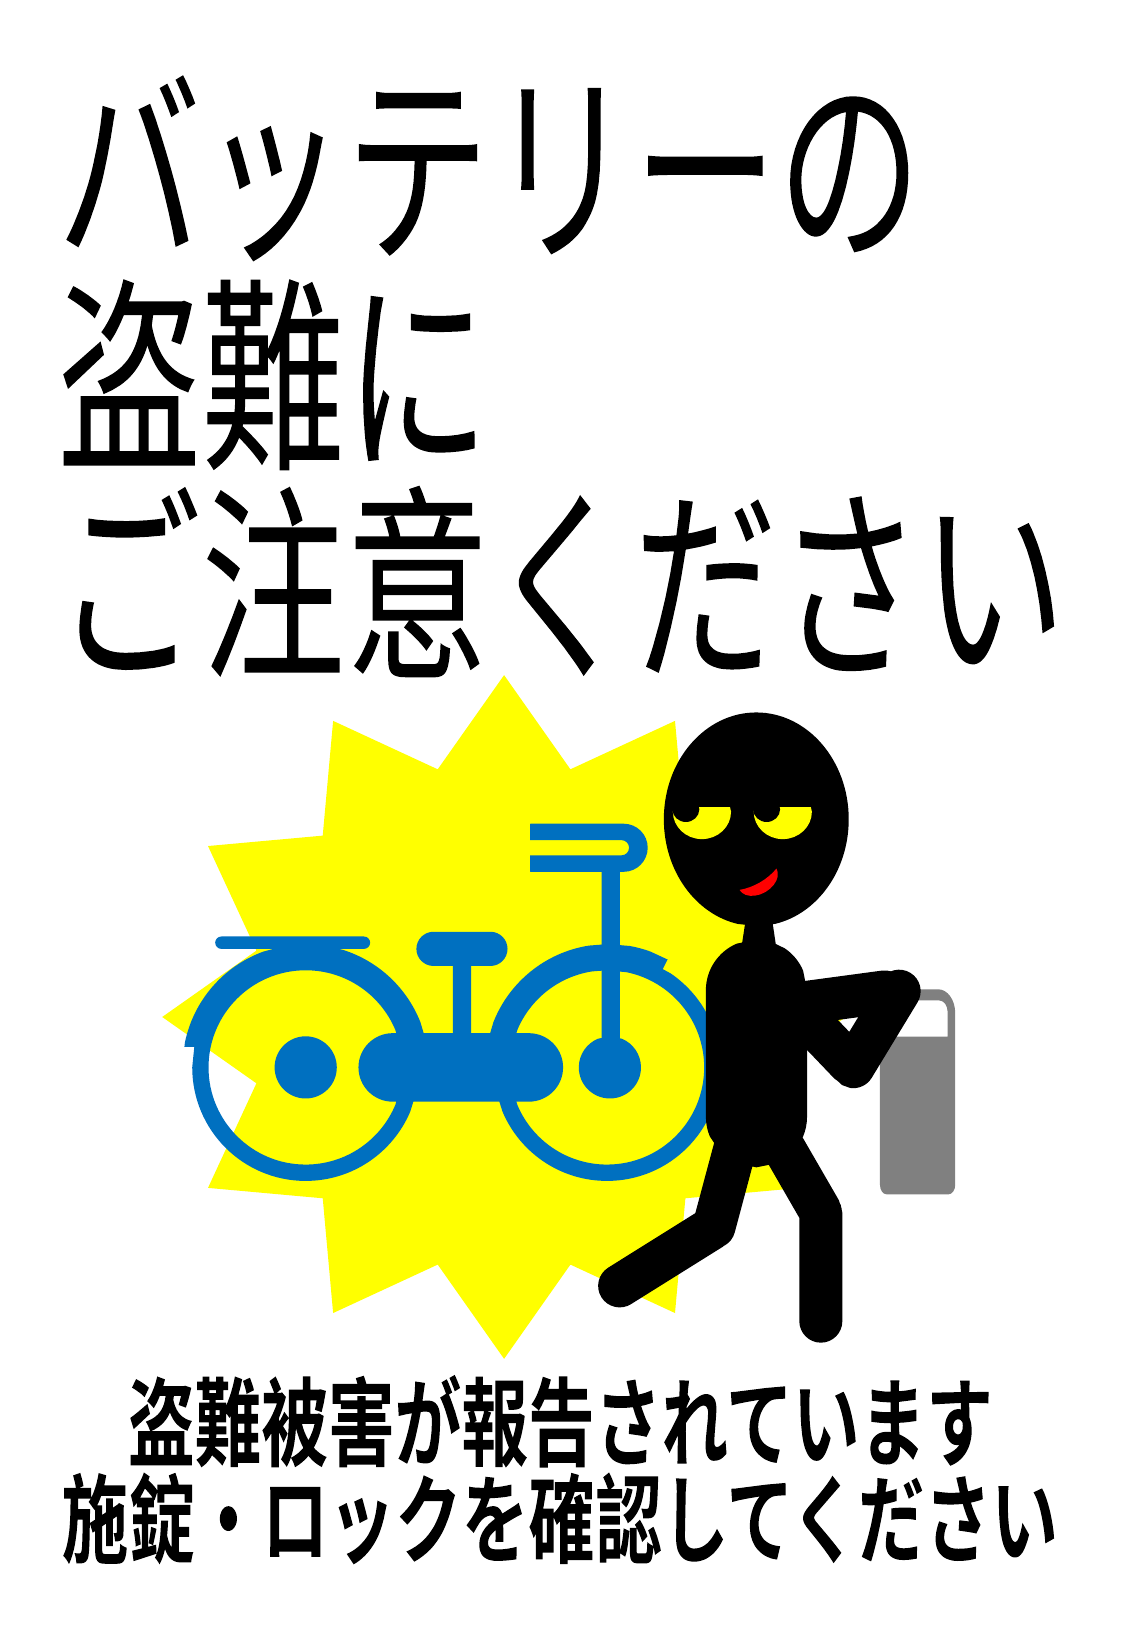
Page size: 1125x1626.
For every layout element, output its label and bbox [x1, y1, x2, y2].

text_box [161, 674, 956, 1360]
